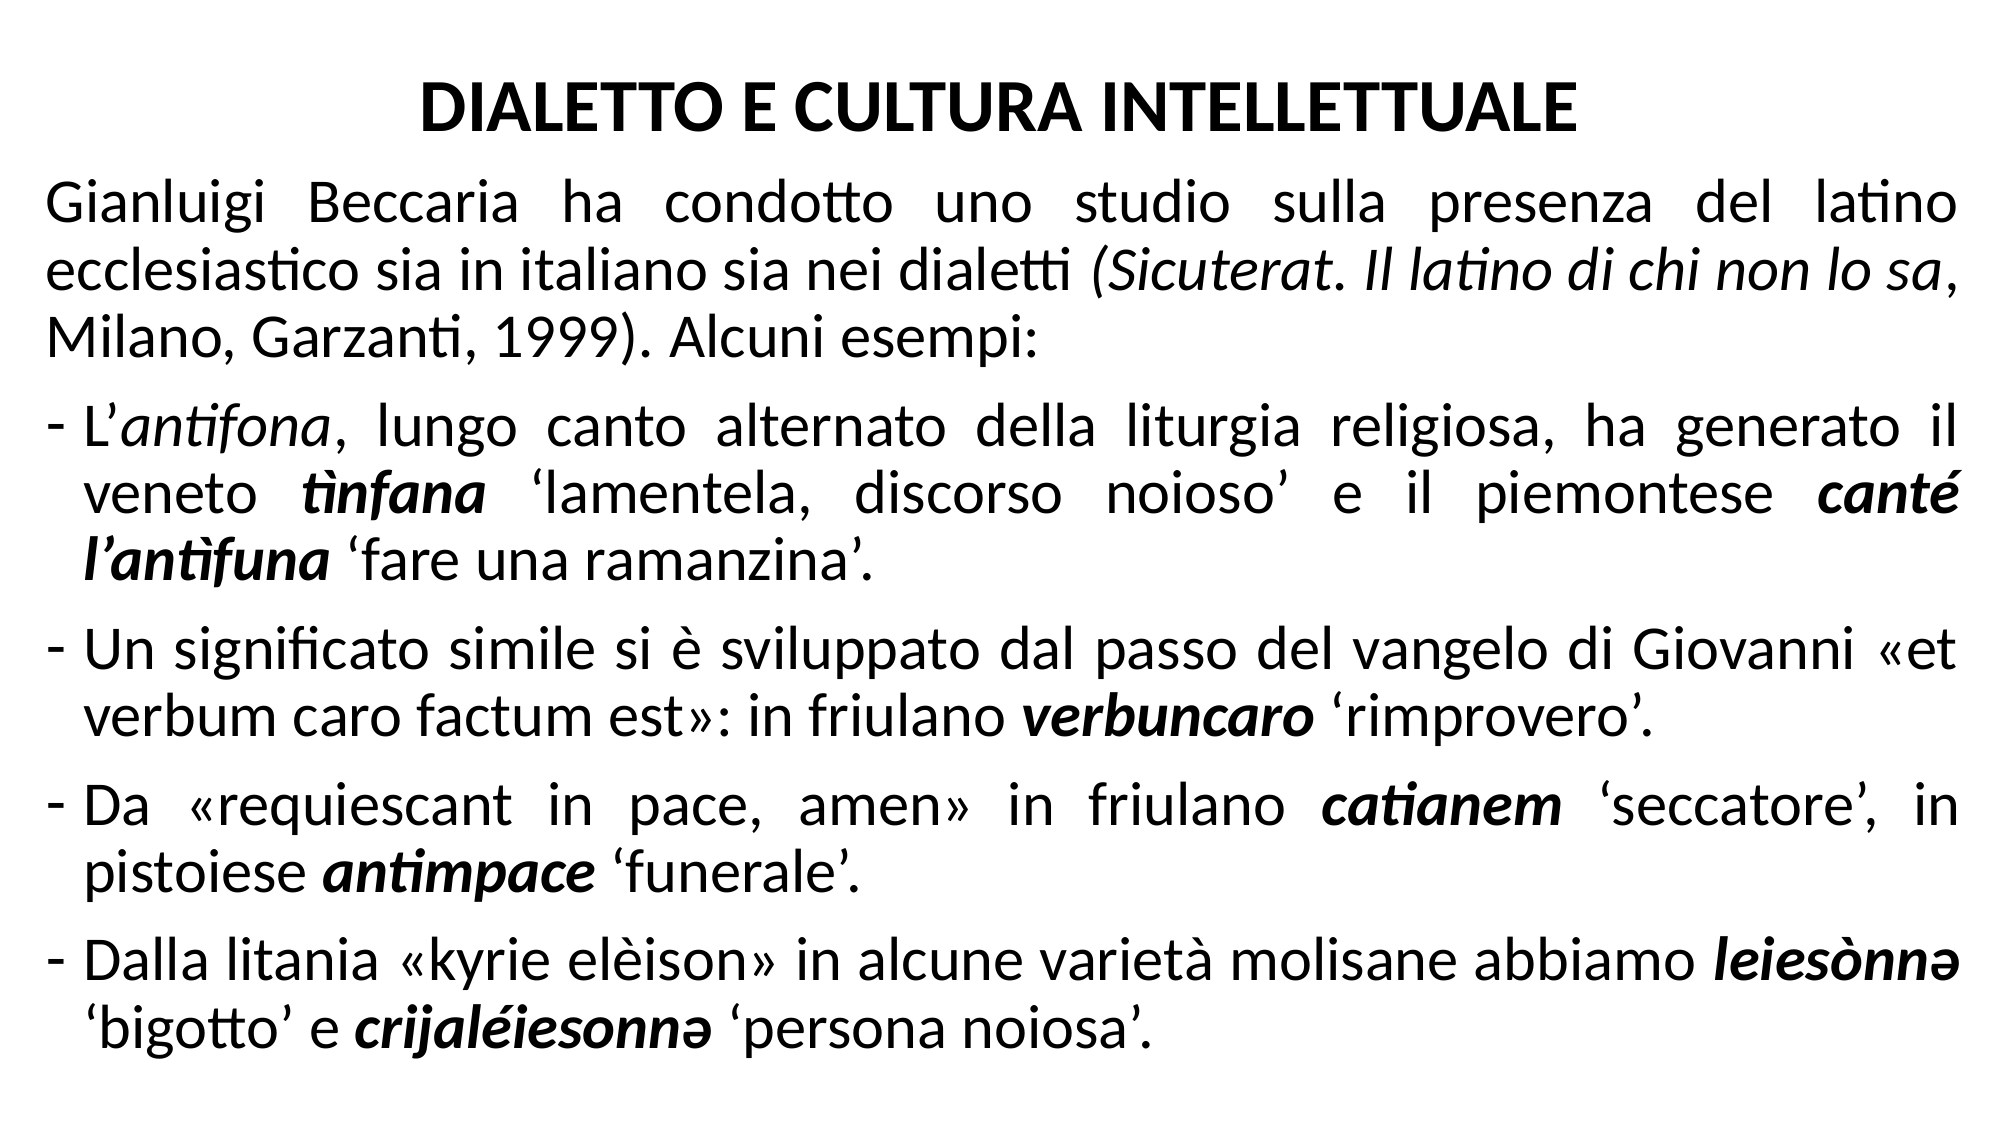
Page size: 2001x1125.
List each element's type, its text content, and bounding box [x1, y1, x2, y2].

text_box Gianluigi Beccaria ha condotto uno studio sulla presenza del latino ecclesiastico sia in italiano sia nei dialetti (Sicuterat. Il latino di chi non lo sa, Milano, Garzanti, 1999). Alcuni esempi: L’antifona, lungo canto alternato della liturgia religiosa, ha generato il veneto tìnfana ‘lamentela, discorso noioso’ e il piemontese canté l’antìfuna ‘fare una ramanzina’. Un significato simile si è sviluppato dal passo del vangelo di Giovanni «et verbum caro factum est»: in friulano verbuncaro ‘rimprovero’. Da «requiescant in pace, amen» in friulano catianem ‘seccatore’, in pistoiese antimpace ‘funerale’. Dalla litania «kyrie elèison» in alcune varietà molisane abbiamo leiesònnə ‘bigotto’ e crijaléiesonnə ‘persona noiosa’. [30, 161, 1976, 1100]
title DIALETTO E CULTURA INTELLETTUALE [137, 25, 1863, 161]
